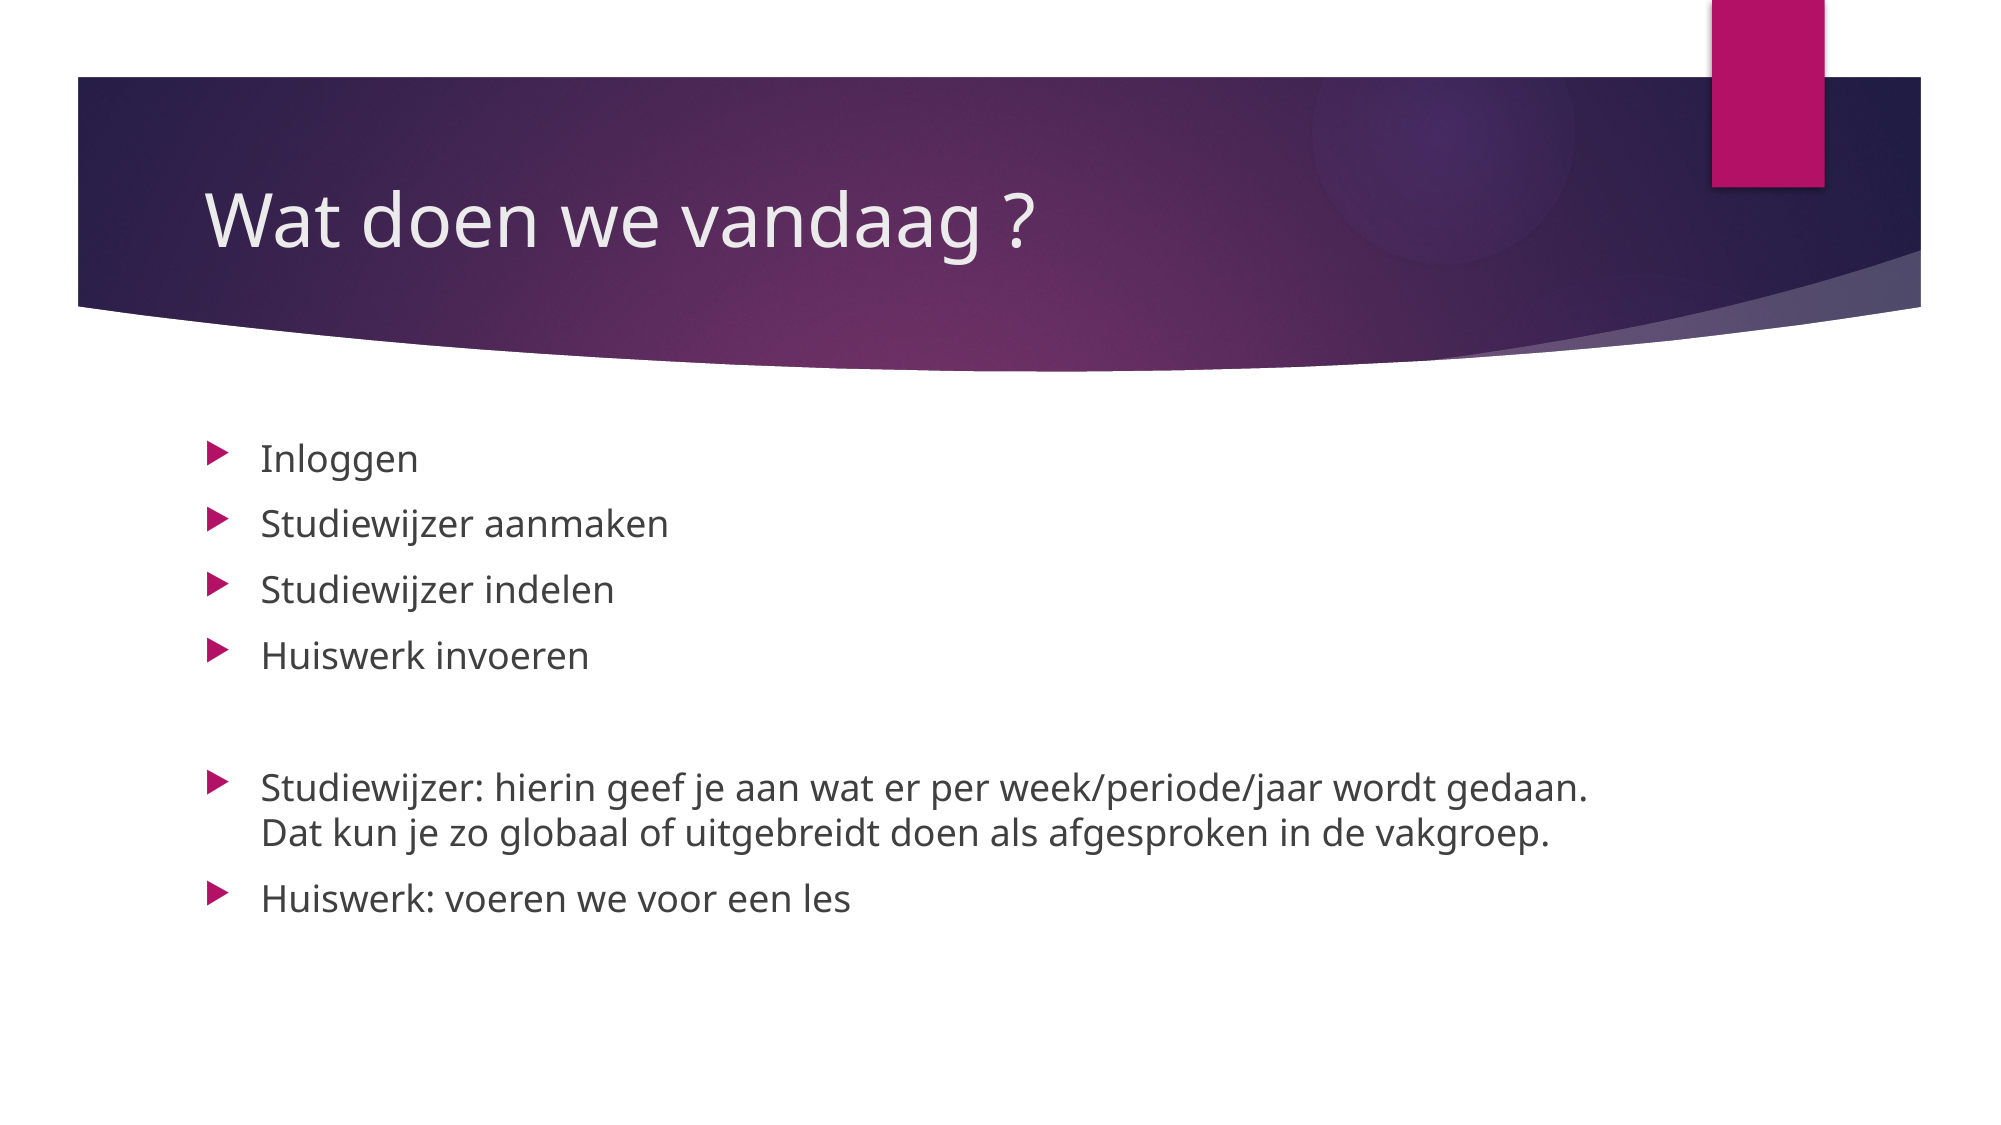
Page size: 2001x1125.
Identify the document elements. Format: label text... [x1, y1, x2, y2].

title Wat doen we vandaag ? [189, 159, 1627, 276]
list Inloggen Studiewijzer aanmaken Studiewijzer indelen Huiswerk invoeren Studiewijzer: hierin geef je aan wat er per week/periode/jaar wordt gedaan. Dat kun je zo globaal of uitgebreidt doen als afgesproken in de vakgroep. Huiswerk: voeren we voor een les [189, 427, 1638, 988]
